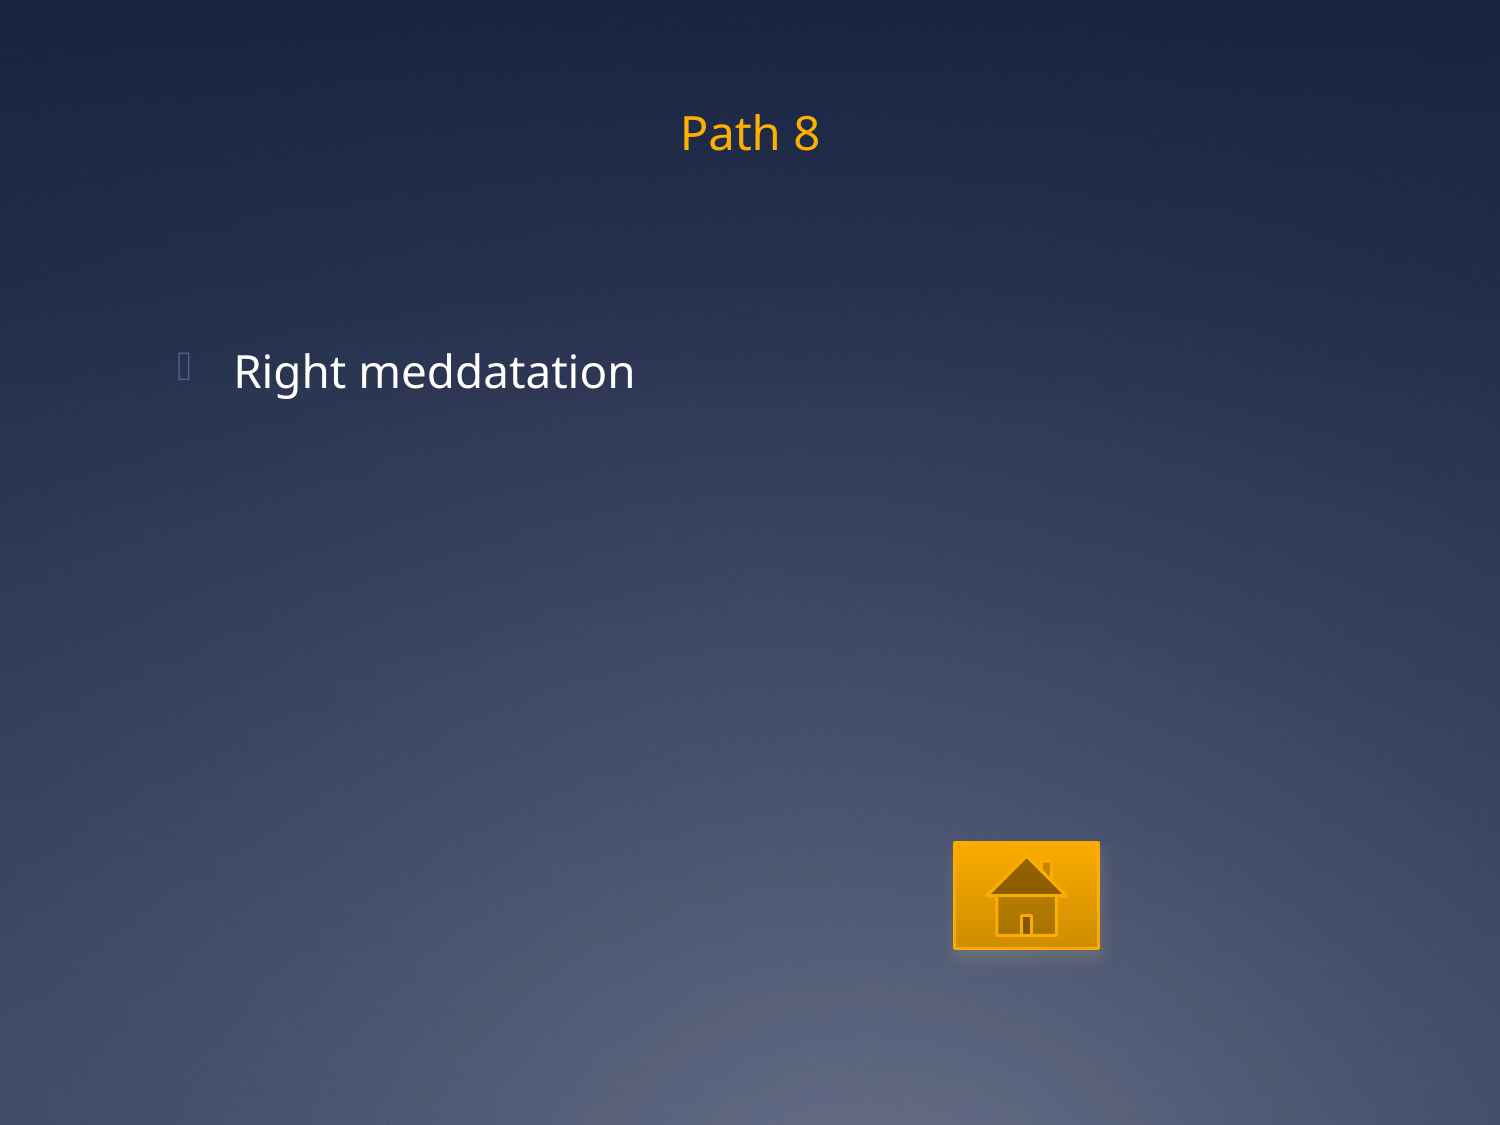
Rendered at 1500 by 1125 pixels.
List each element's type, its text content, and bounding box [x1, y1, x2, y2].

title Path 8 [100, 95, 1400, 225]
list Right meddatation [162, 335, 1338, 1005]
text_box [953, 841, 1100, 950]
